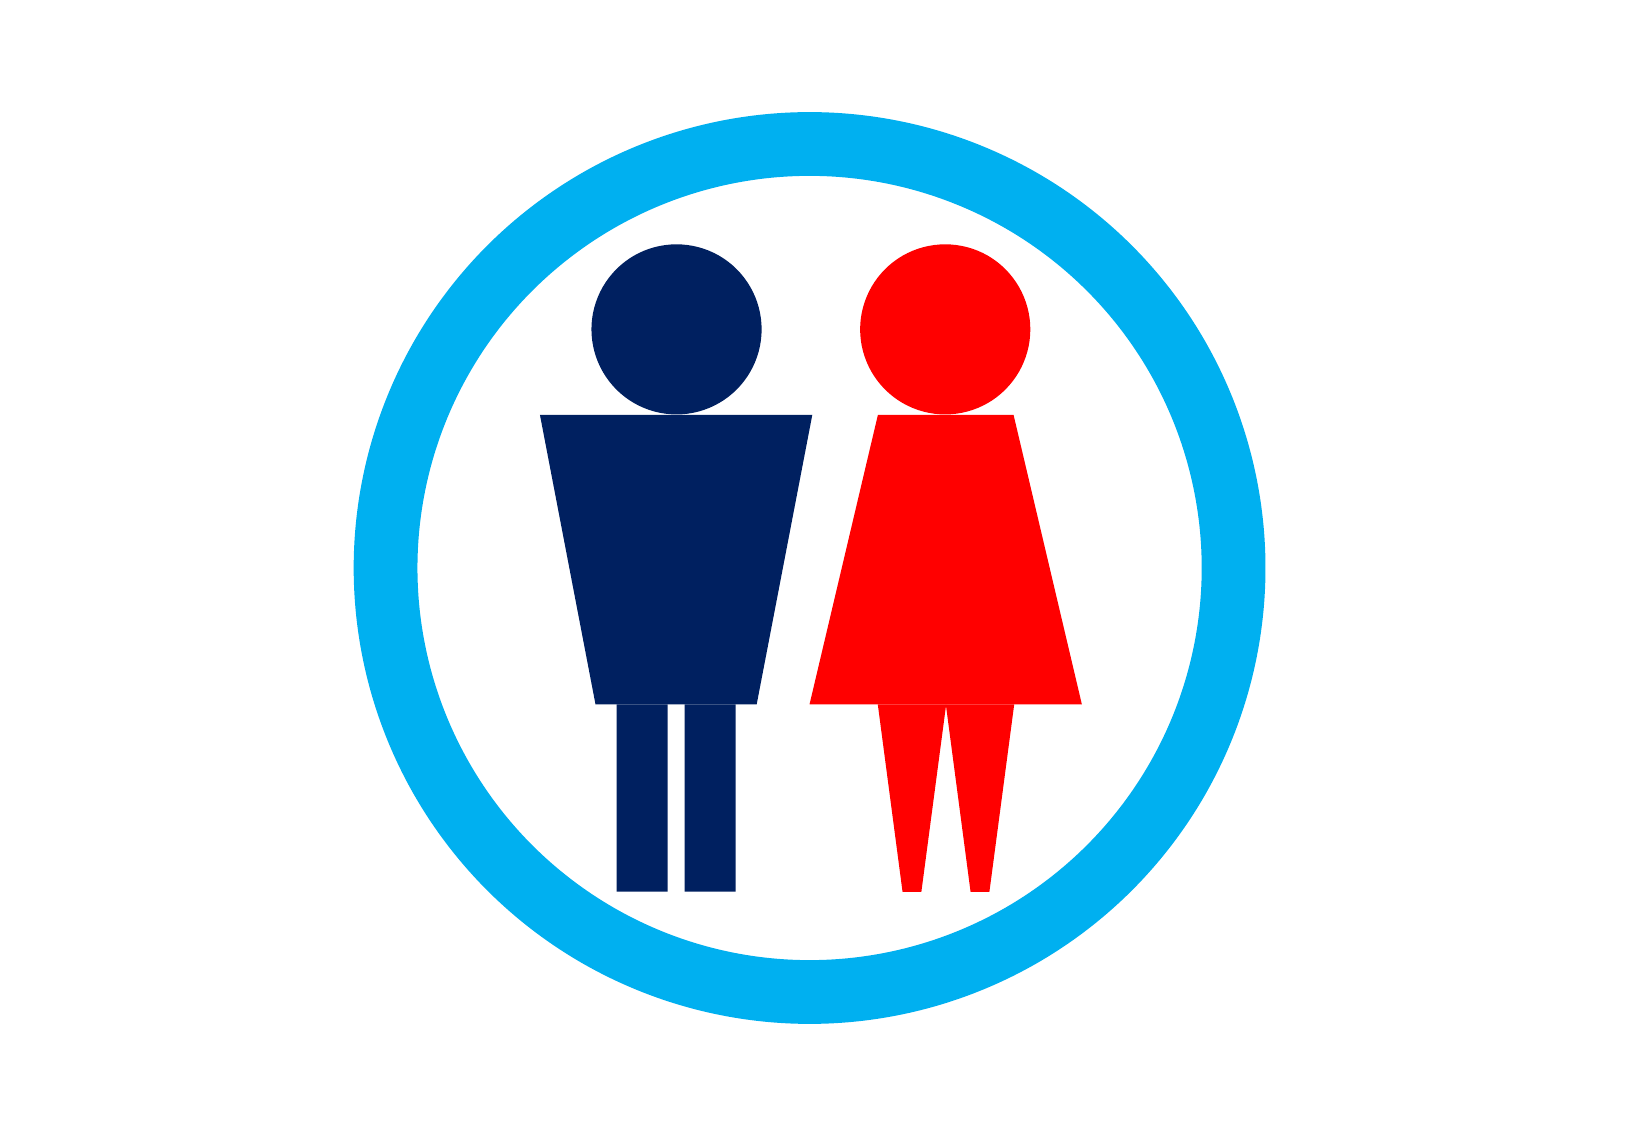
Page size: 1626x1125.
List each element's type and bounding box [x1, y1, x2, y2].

text_box [353, 111, 1266, 1025]
